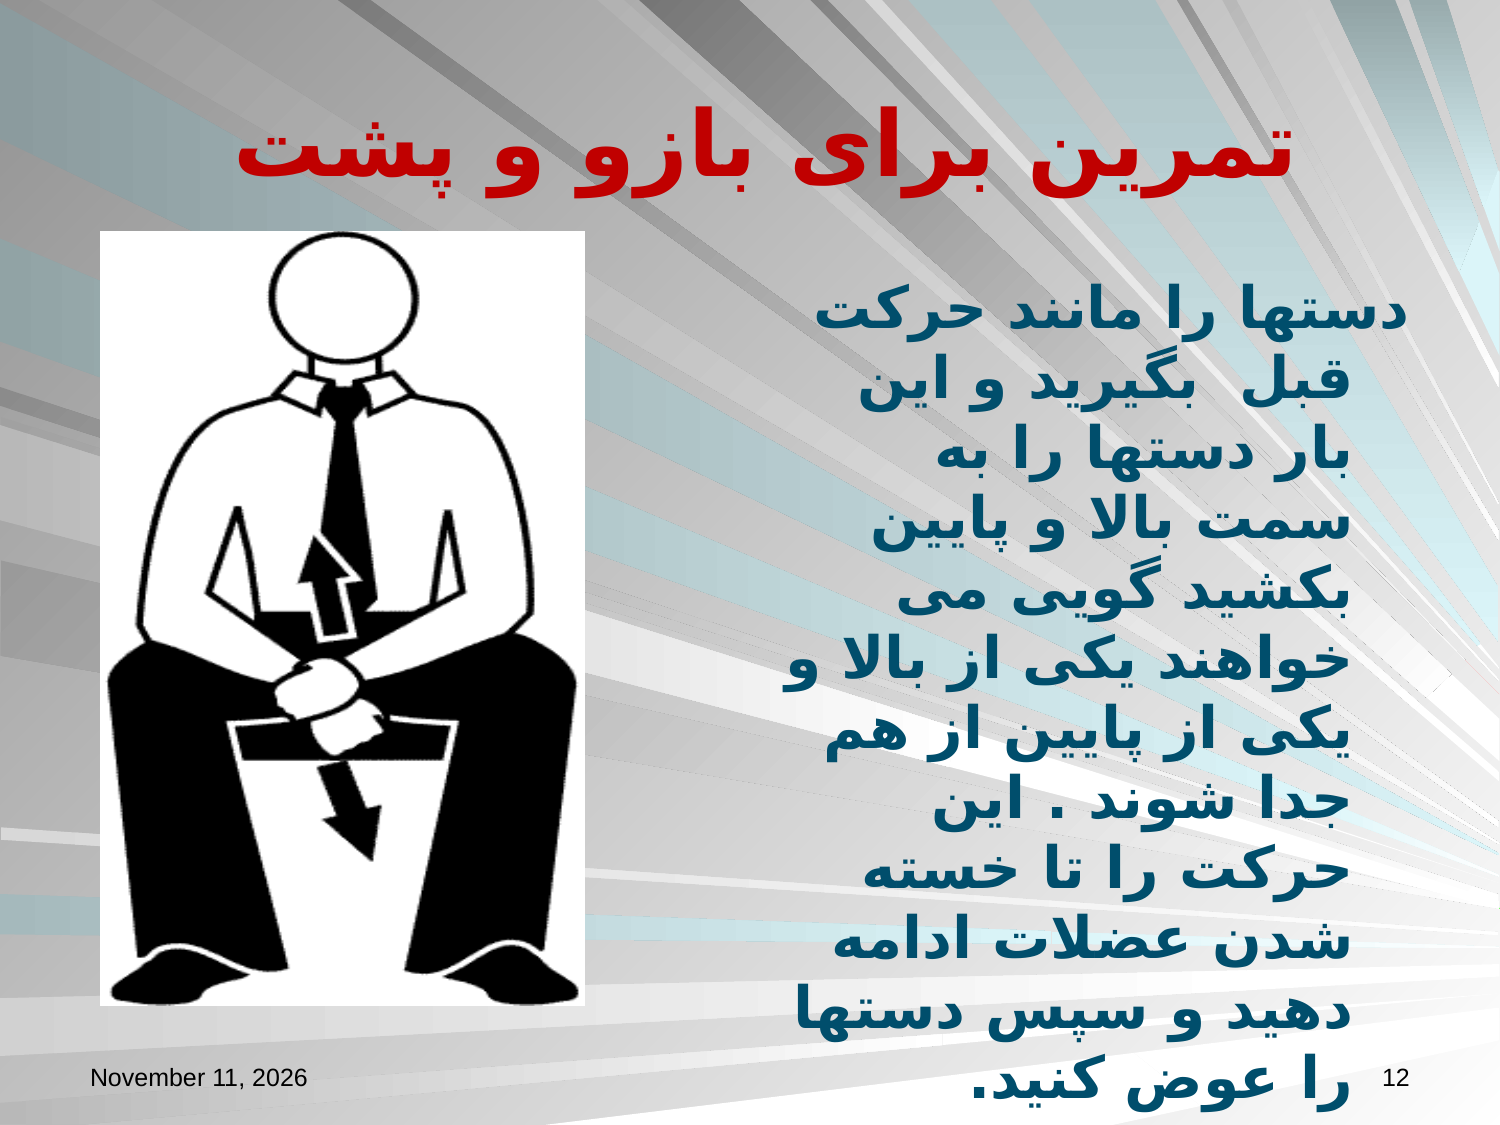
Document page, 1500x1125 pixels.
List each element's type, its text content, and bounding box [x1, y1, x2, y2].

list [100, 231, 585, 1006]
list دستها را مانند حرکت قبل بگیرید و این بار دستها را به سمت بالا و پایین بکشید گویی می خواهند یکی از بالا و یکی از پایین از هم جدا شوند . این حرکت را تا خسته شدن عضلات ادامه دهید و سپس دستها را عوض کنید. [762, 262, 1426, 1006]
title تمرین برای بازو و پشت [74, 45, 1426, 234]
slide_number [74, 1023, 426, 1100]
slide_number 12 [1074, 1023, 1426, 1100]
